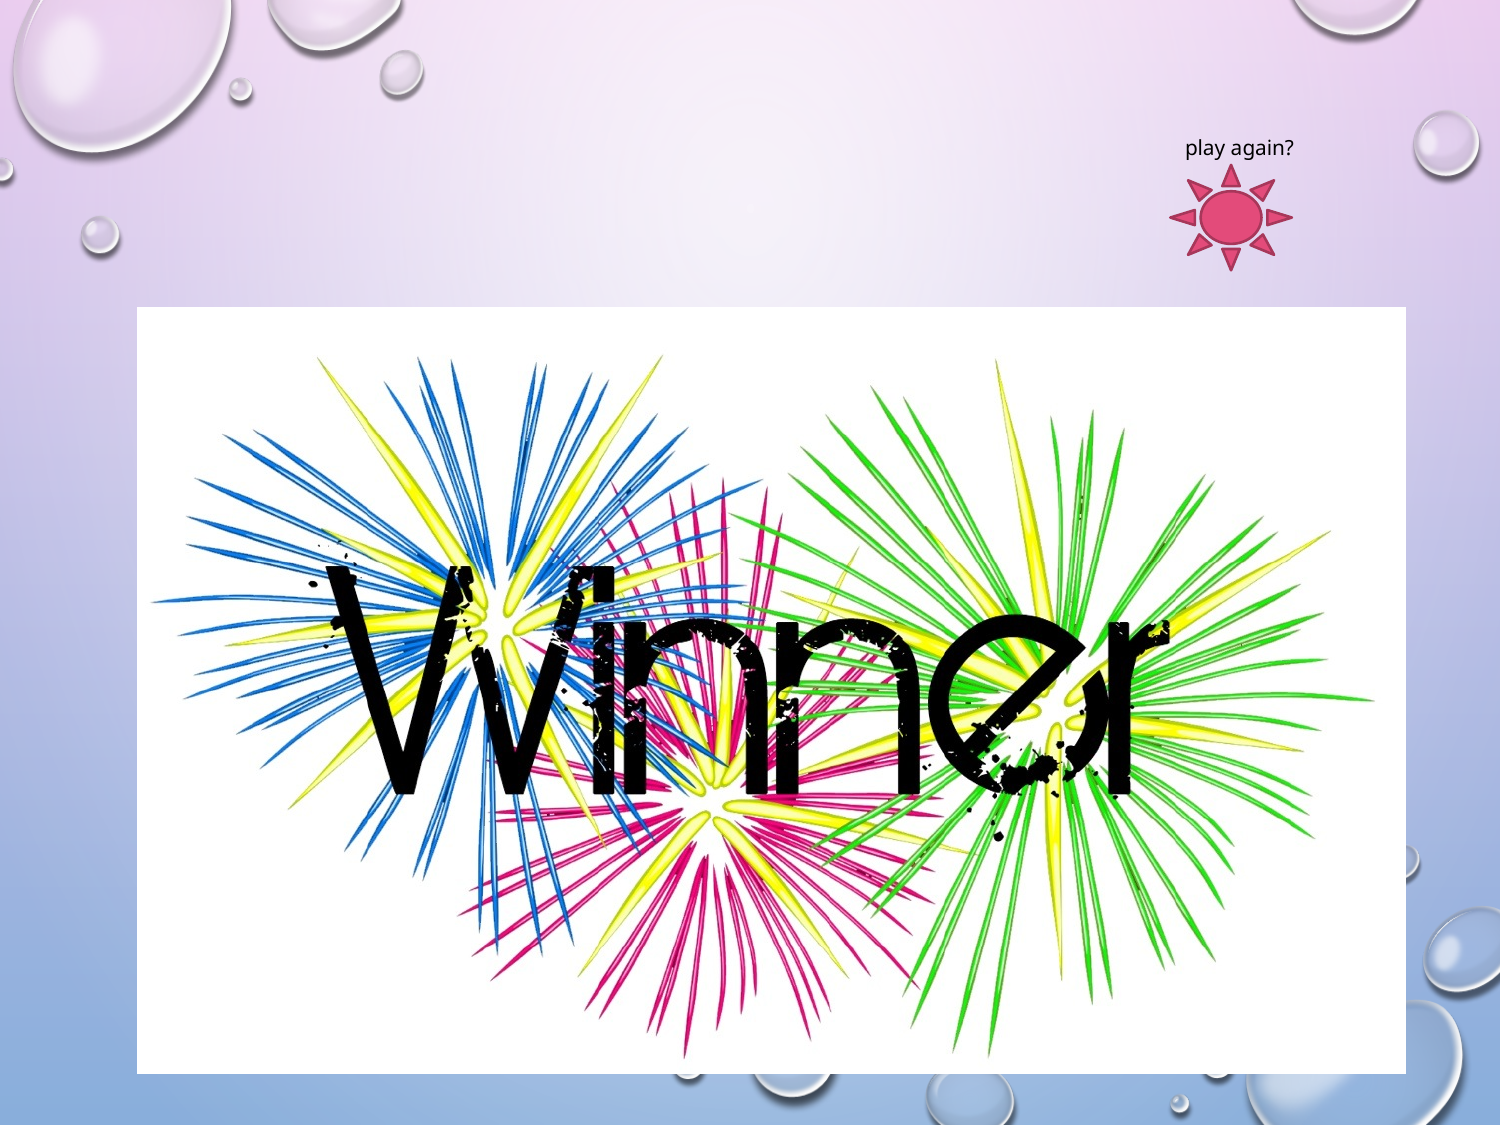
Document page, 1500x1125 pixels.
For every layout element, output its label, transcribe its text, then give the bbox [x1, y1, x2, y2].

text_box [1168, 208, 1197, 227]
text_box play again? [1170, 127, 1345, 168]
text_box [1199, 189, 1263, 246]
text_box [1186, 233, 1213, 257]
text_box [1249, 233, 1276, 257]
text_box [1221, 168, 1242, 188]
text_box [1186, 179, 1213, 202]
text_box [1249, 179, 1276, 202]
text_box [1221, 247, 1242, 272]
picture [0, 0, 1500, 1125]
text_box [1266, 208, 1294, 227]
